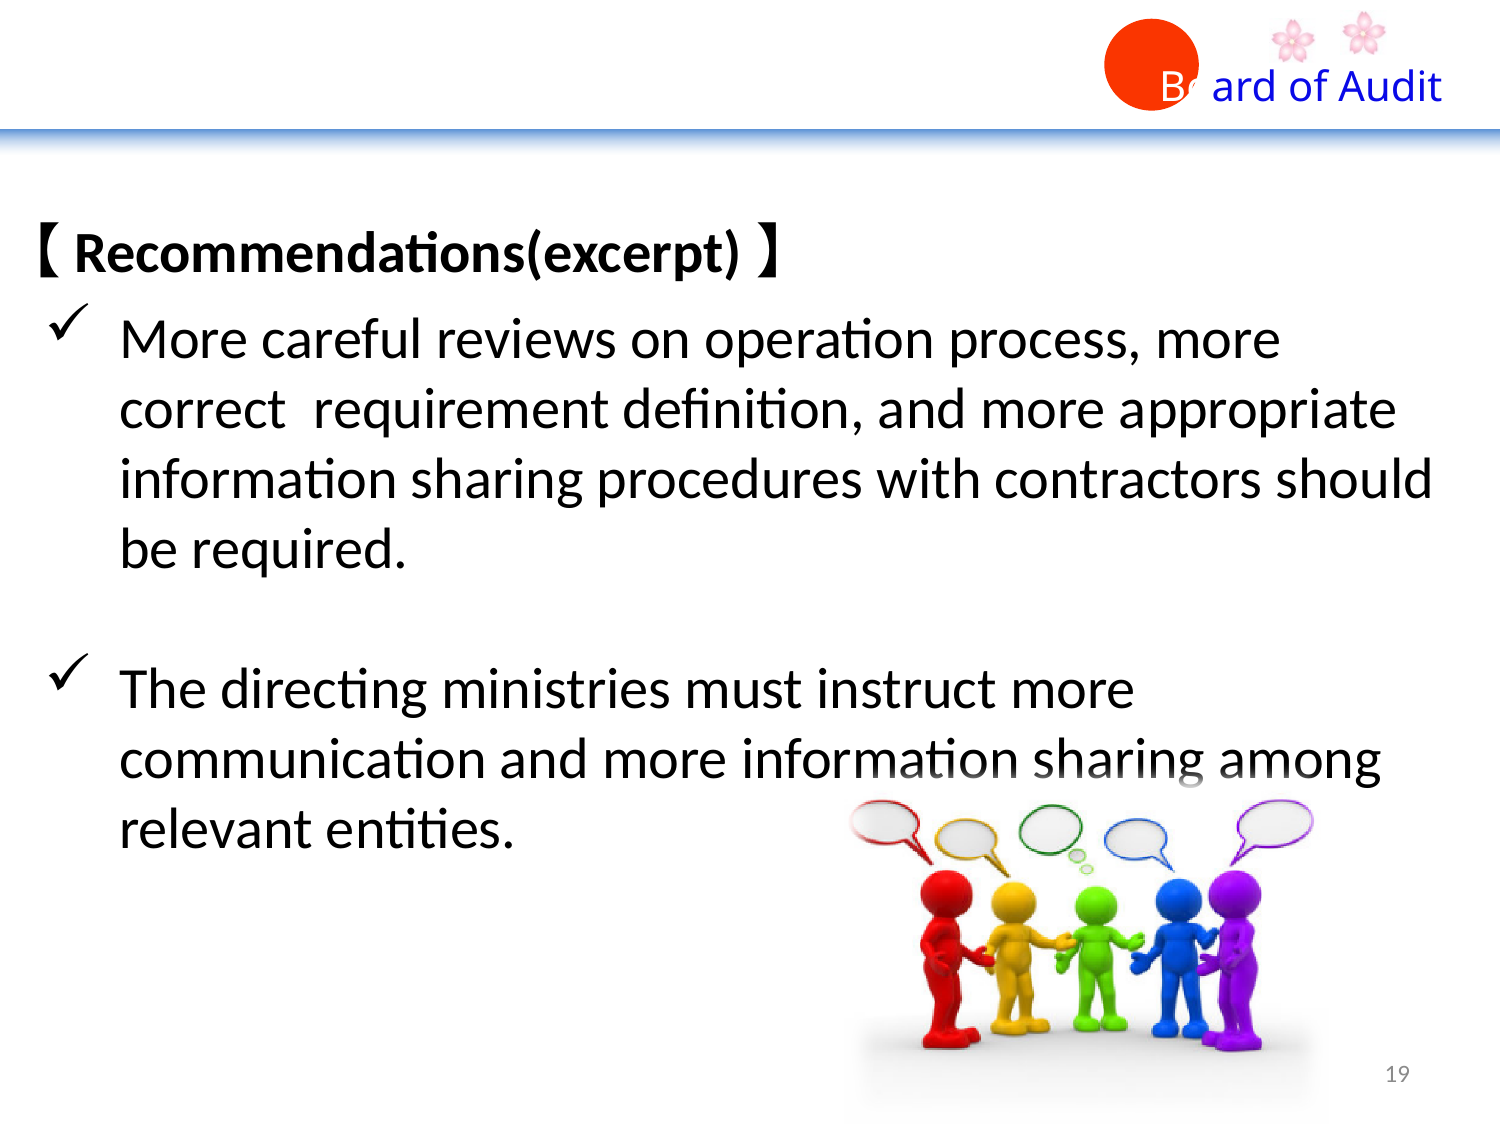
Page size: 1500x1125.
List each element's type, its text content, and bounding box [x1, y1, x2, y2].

picture [1269, 18, 1316, 63]
picture [844, 761, 1330, 1125]
slide_number 19 [1334, 1042, 1425, 1103]
picture [1340, 10, 1387, 55]
text_box More careful reviews on operation process, more correct requirement definition, and more appropriate information sharing procedures with contractors should be required. The directing ministries must instruct more communication and more information sharing among relevant entities. [29, 292, 1476, 928]
text_box 【Recommendations(excerpt)】 [0, 207, 829, 292]
